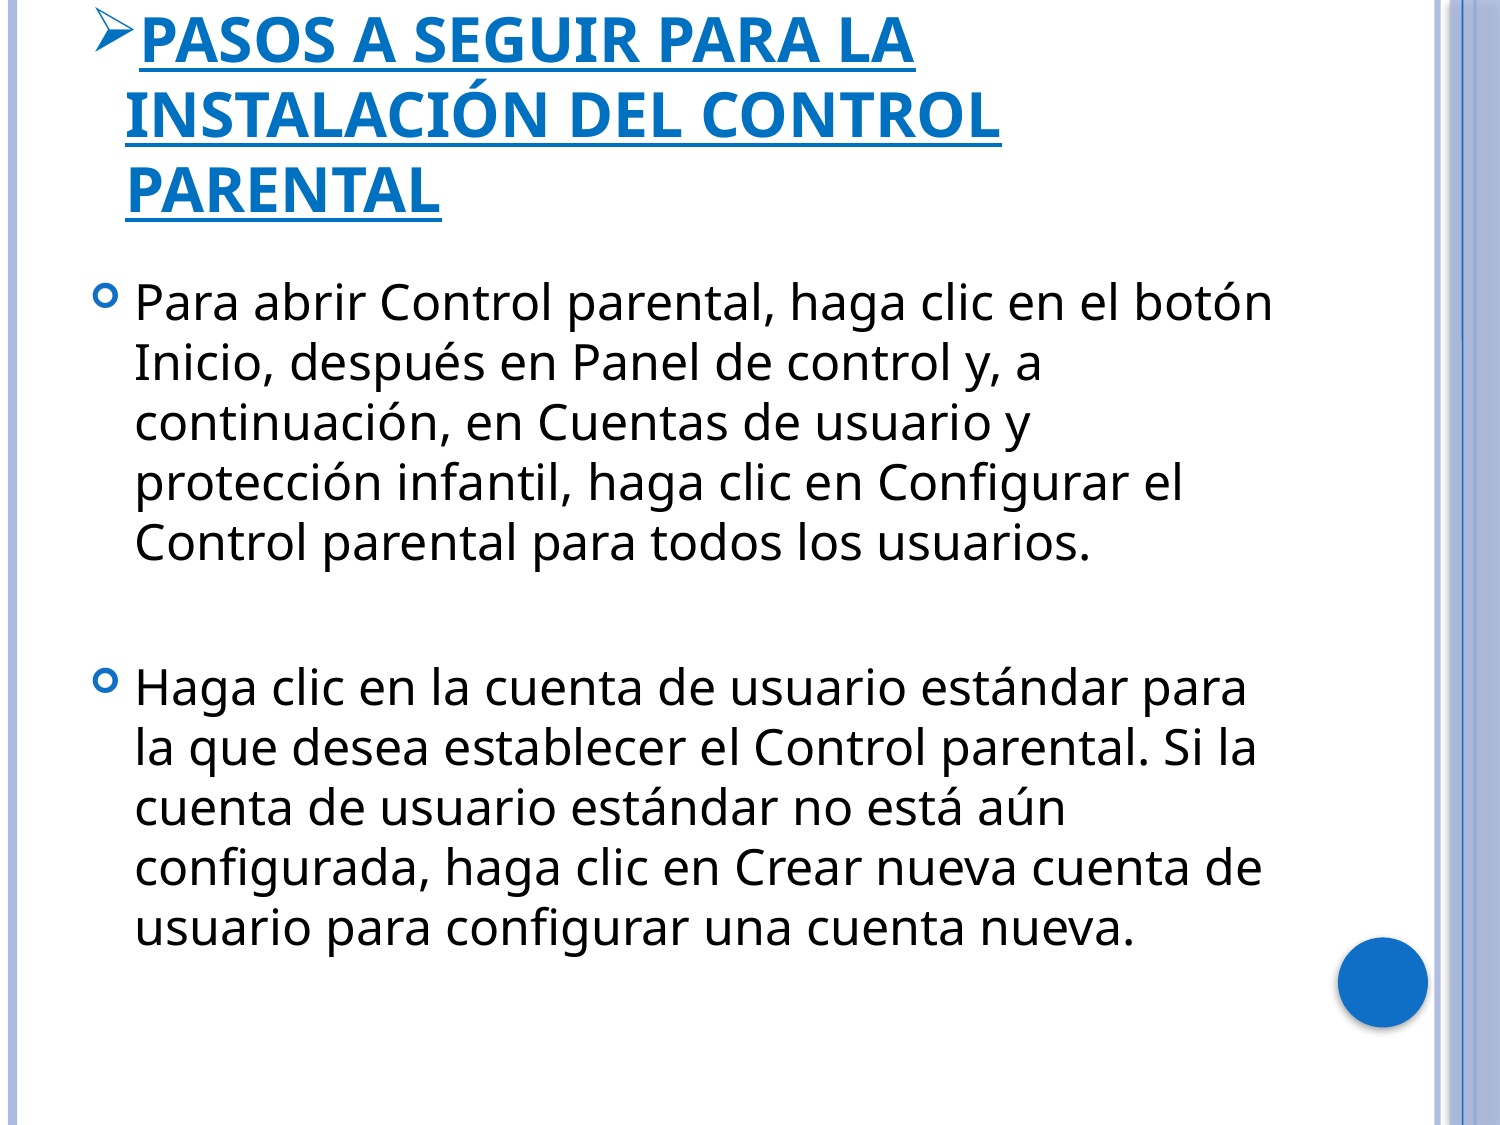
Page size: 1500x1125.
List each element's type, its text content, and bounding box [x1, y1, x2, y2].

title Pasos a seguir para la instalación del control parental [75, 45, 1300, 233]
list Para abrir Control parental, haga clic en el botón Inicio, después en Panel de control y, a continuación, en Cuentas de usuario y protección infantil, haga clic en Configurar el Control parental para todos los usuarios.‌ Haga clic en la cuenta de usuario estándar para la que desea establecer el Control parental. Si la cuenta de usuario estándar no está aún configurada, haga clic en Crear nueva cuenta de usuario para configurar una cuenta nueva. [75, 262, 1300, 1062]
